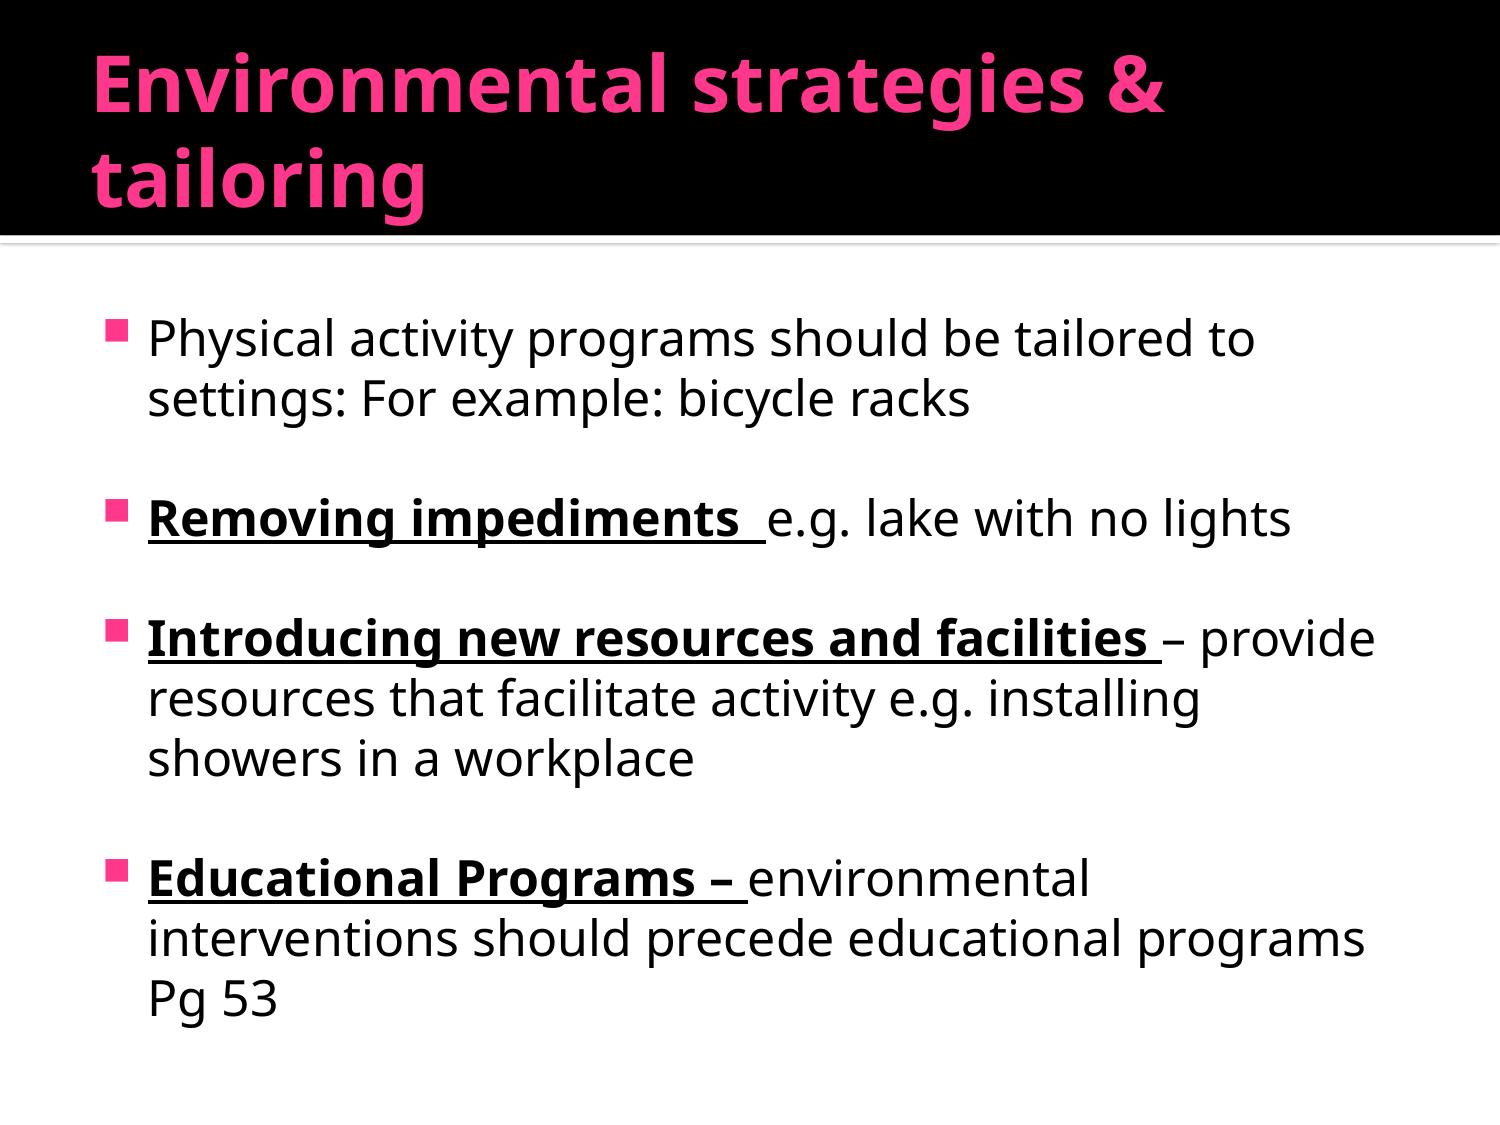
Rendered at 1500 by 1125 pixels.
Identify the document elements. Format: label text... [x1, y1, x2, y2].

title Environmental strategies & tailoring [75, 25, 1425, 231]
list Physical activity programs should be tailored to settings: For example: bicycle racks Removing impediments e.g. lake with no lights Introducing new resources and facilities – provide resources that facilitate activity e.g. installing showers in a workplace Educational Programs – environmental interventions should precede educational programs Pg 53 [75, 291, 1425, 1050]
